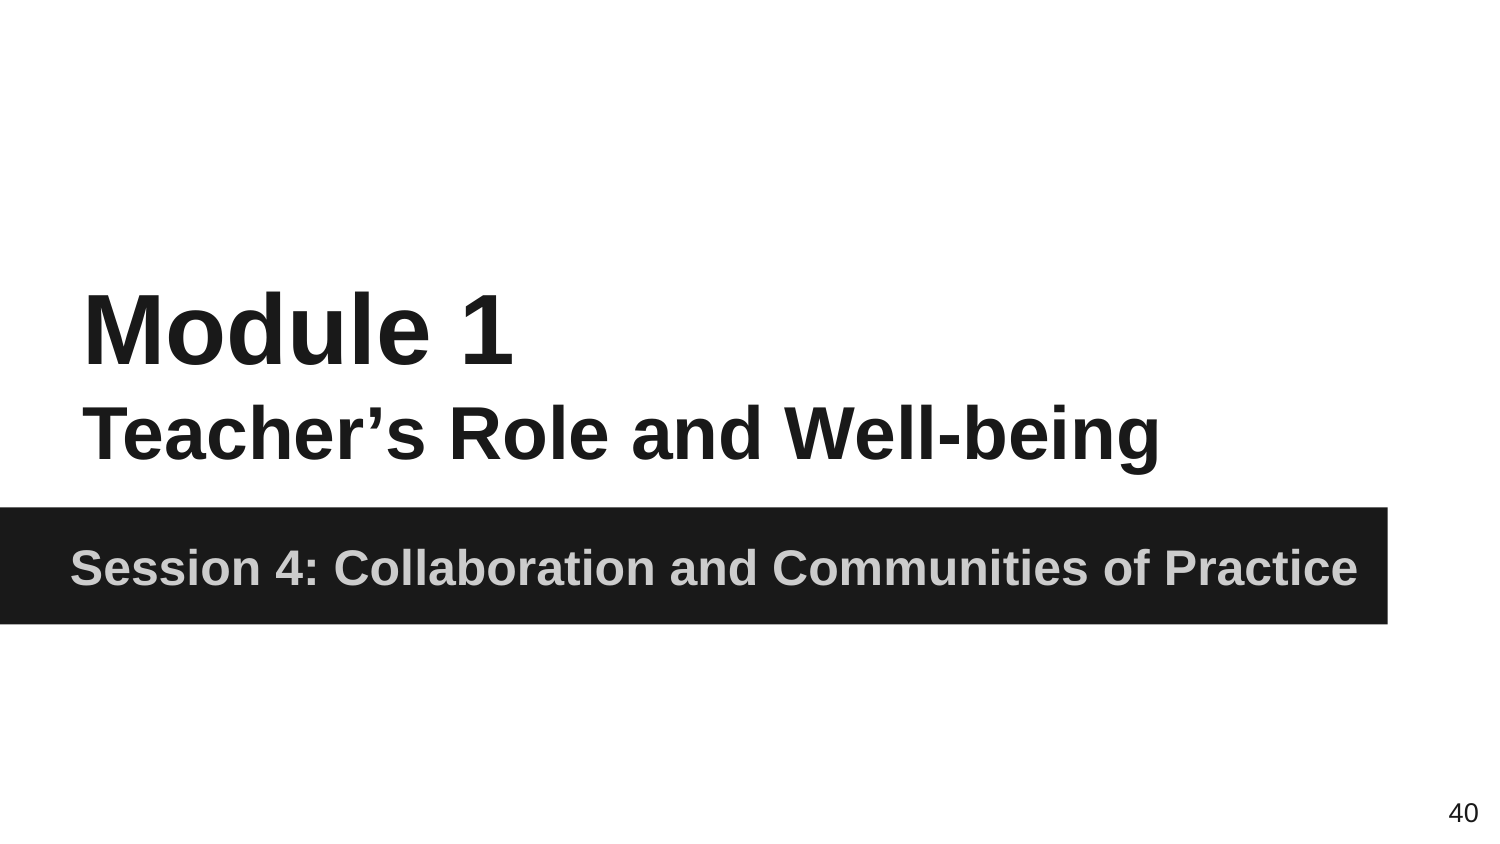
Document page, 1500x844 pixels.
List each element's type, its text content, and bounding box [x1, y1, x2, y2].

title Module 1 Teacher’s Role and Well-being [67, 213, 1388, 490]
subtitle Session 4: Collaboration and Communities of Practice [55, 507, 1388, 625]
slide_number 40 [1403, 779, 1494, 844]
